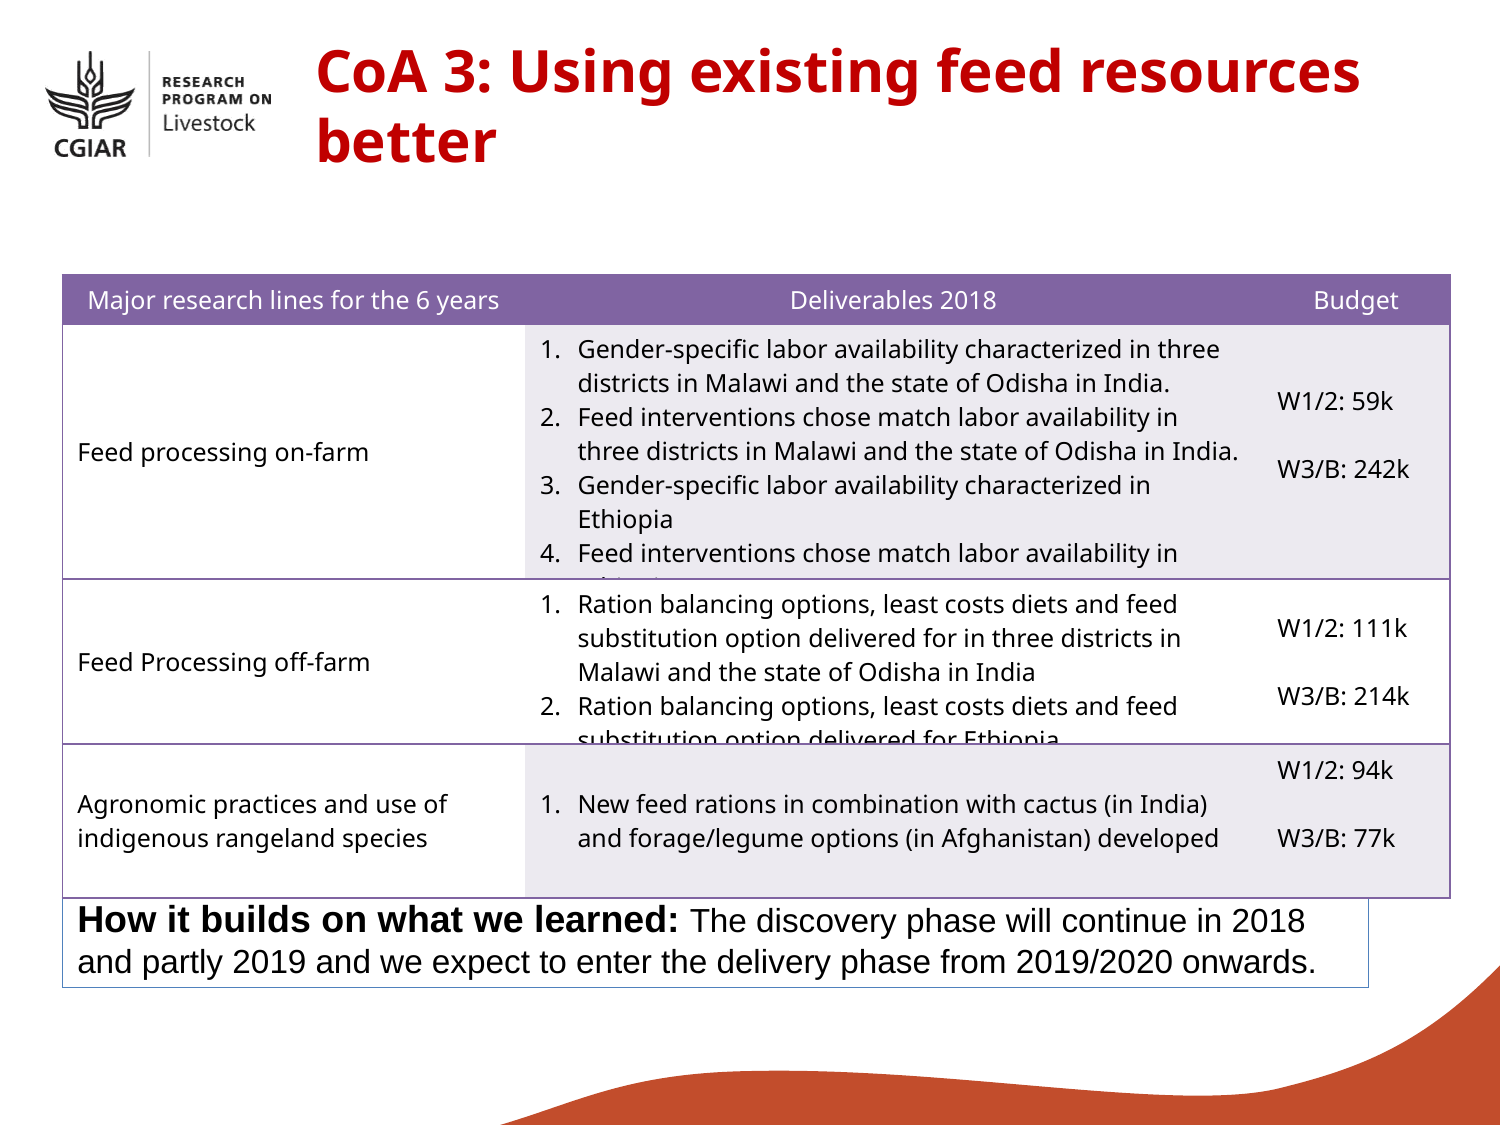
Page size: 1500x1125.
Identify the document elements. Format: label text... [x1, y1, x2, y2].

table_cell Gender-specific labor availability characterized in three districts in Malawi and the state of Odisha in India. Feed interventions chose match labor availability in three districts in Malawi and the state of Odisha in India. Gender-specific labor availability characterized in Ethiopia Feed interventions chose match labor availability in Ethiopia [525, 325, 1262, 578]
table_cell Agronomic practices and use of indigenous rangeland species [63, 745, 525, 897]
table_cell W1/2: 94k W3/B: 77k [1262, 745, 1449, 897]
table_cell W1/2: 59k W3/B: 242k [1262, 325, 1449, 578]
table_cell Feed Processing off-farm [63, 580, 525, 743]
text_box How it builds on what we learned: The discovery phase will continue in 2018 and partly 2019 and we expect to enter the delivery phase from 2019/2020 onwards. [62, 899, 1369, 988]
picture [45, 51, 271, 157]
table_cell Ration balancing options, least costs diets and feed substitution option delivered for in three districts in Malawi and the state of Odisha in India Ration balancing options, least costs diets and feed substitution option delivered for Ethiopia [525, 580, 1262, 743]
table_header Budget [1262, 276, 1449, 324]
table_header Major research lines for the 6 years [63, 276, 525, 324]
list CoA 3: Using existing feed resources better [300, 33, 1463, 175]
table_cell Feed processing on-farm [63, 325, 525, 578]
table_cell W1/2: 111k W3/B: 214k [1262, 580, 1449, 743]
table_header Deliverables 2018 [525, 276, 1262, 324]
table_cell New feed rations in combination with cactus (in India) and forage/legume options (in Afghanistan) developed [525, 745, 1262, 897]
